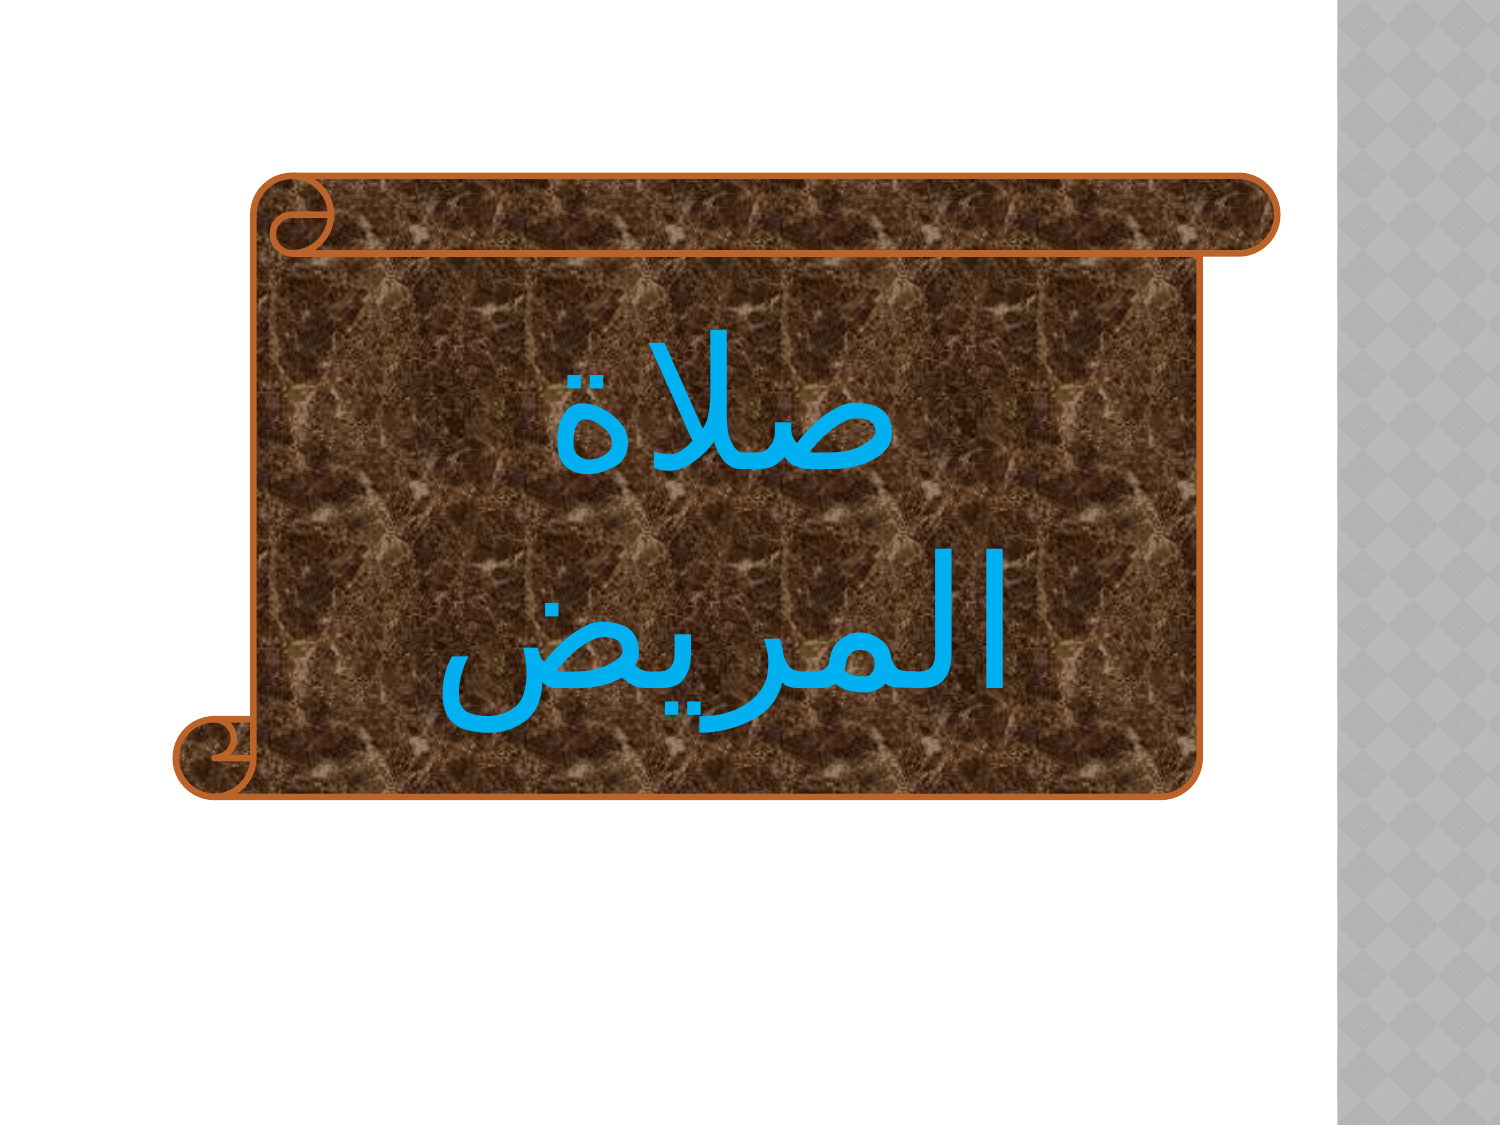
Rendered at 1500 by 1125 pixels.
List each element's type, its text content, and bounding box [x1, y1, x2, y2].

text_box صلاة المريض [172, 172, 1281, 801]
